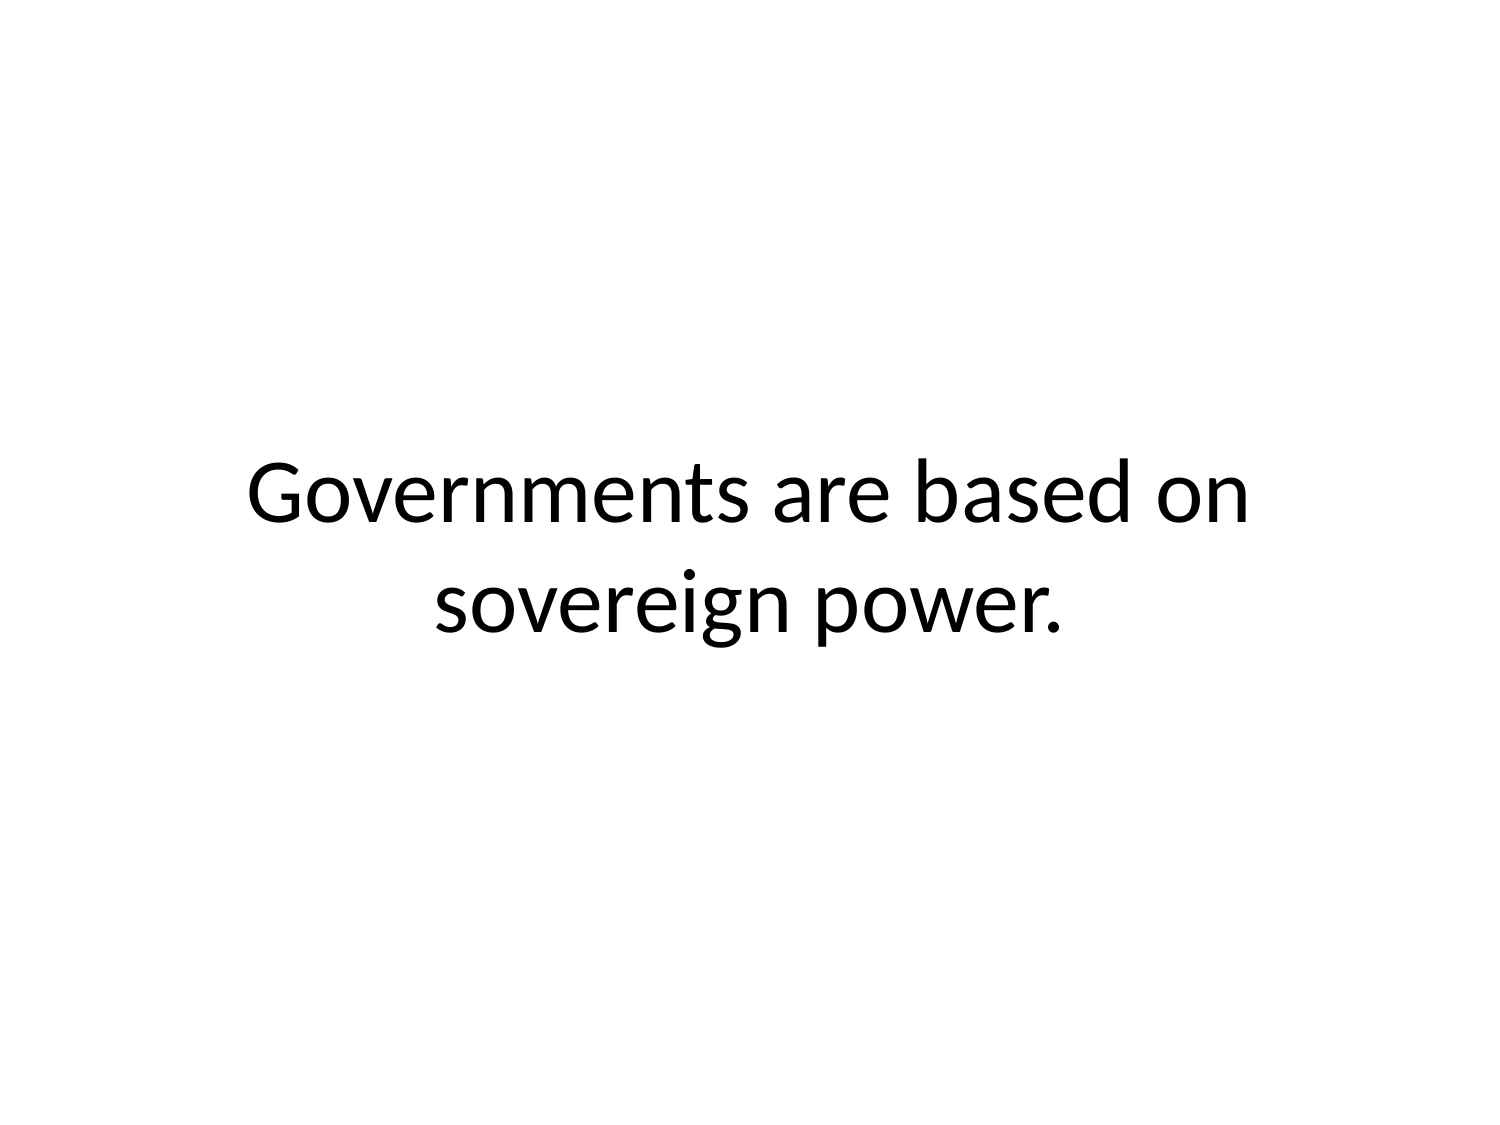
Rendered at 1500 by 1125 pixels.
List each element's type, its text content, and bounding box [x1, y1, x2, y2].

title Governments are based on sovereign power. [74, 44, 1426, 1038]
